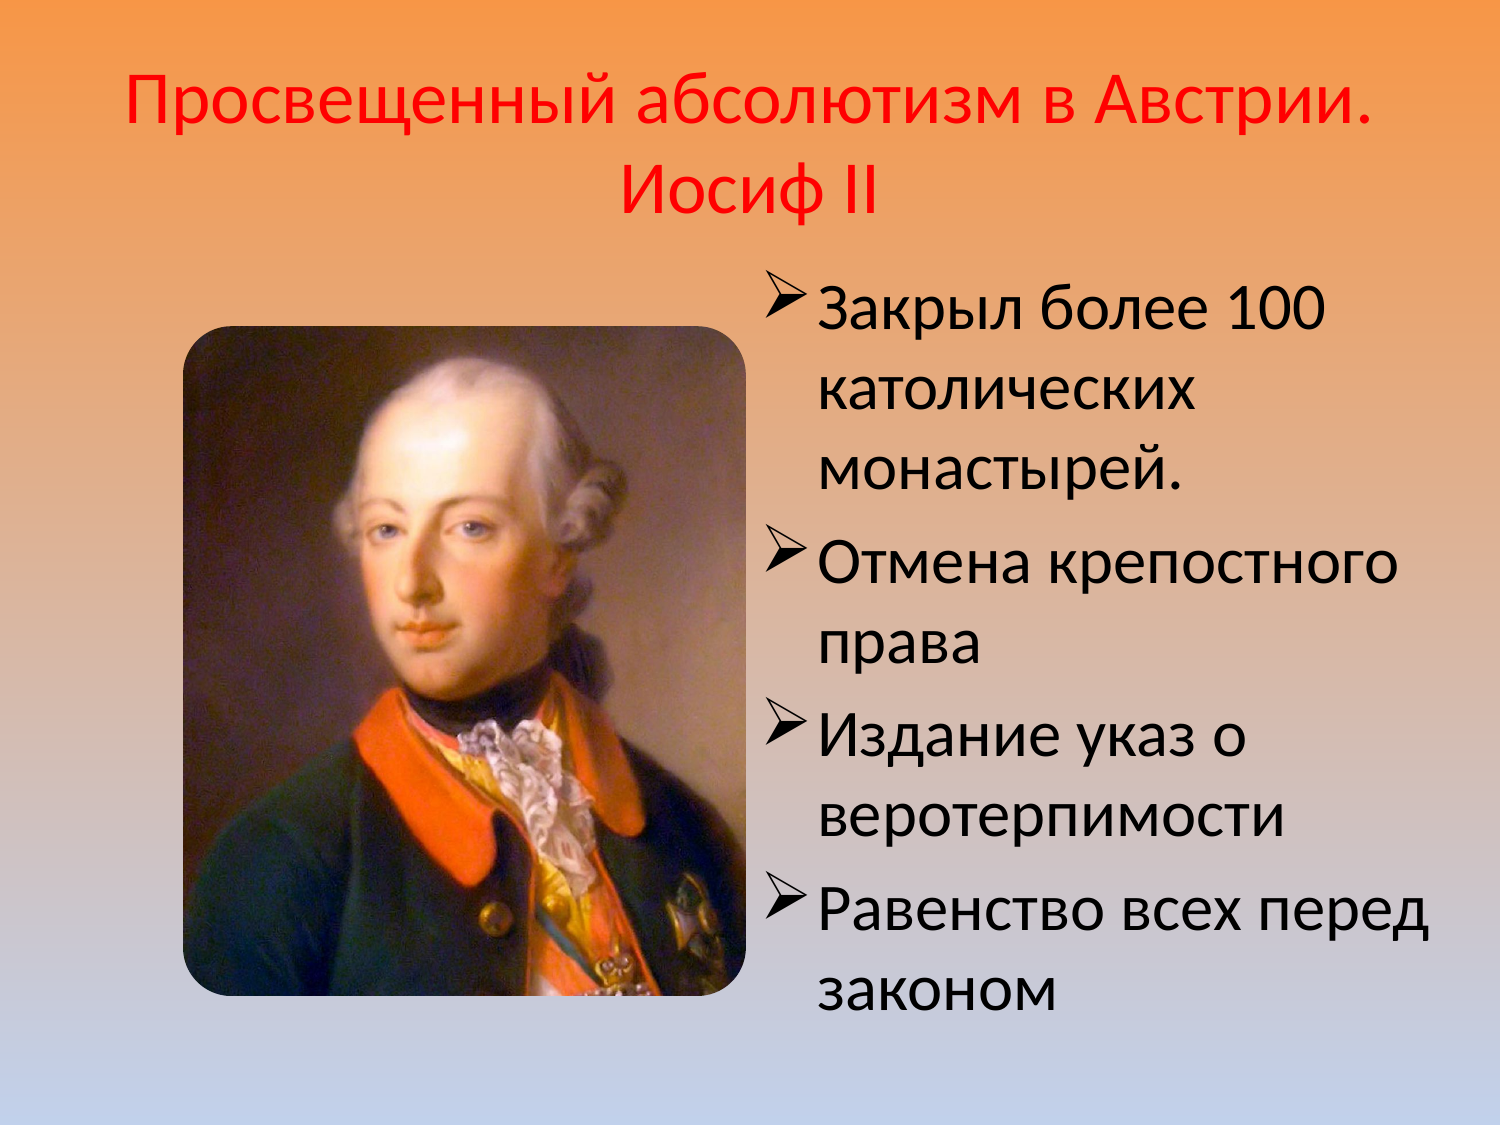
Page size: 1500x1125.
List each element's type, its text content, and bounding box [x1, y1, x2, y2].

picture [182, 325, 747, 997]
list Закрыл более 100 католических монастырей. Отмена крепостного права Издание указ о веротерпимости Равенство всех перед законом [745, 255, 1483, 1047]
title Просвещенный абсолютизм в Австрии. Иосиф II [75, 45, 1425, 233]
